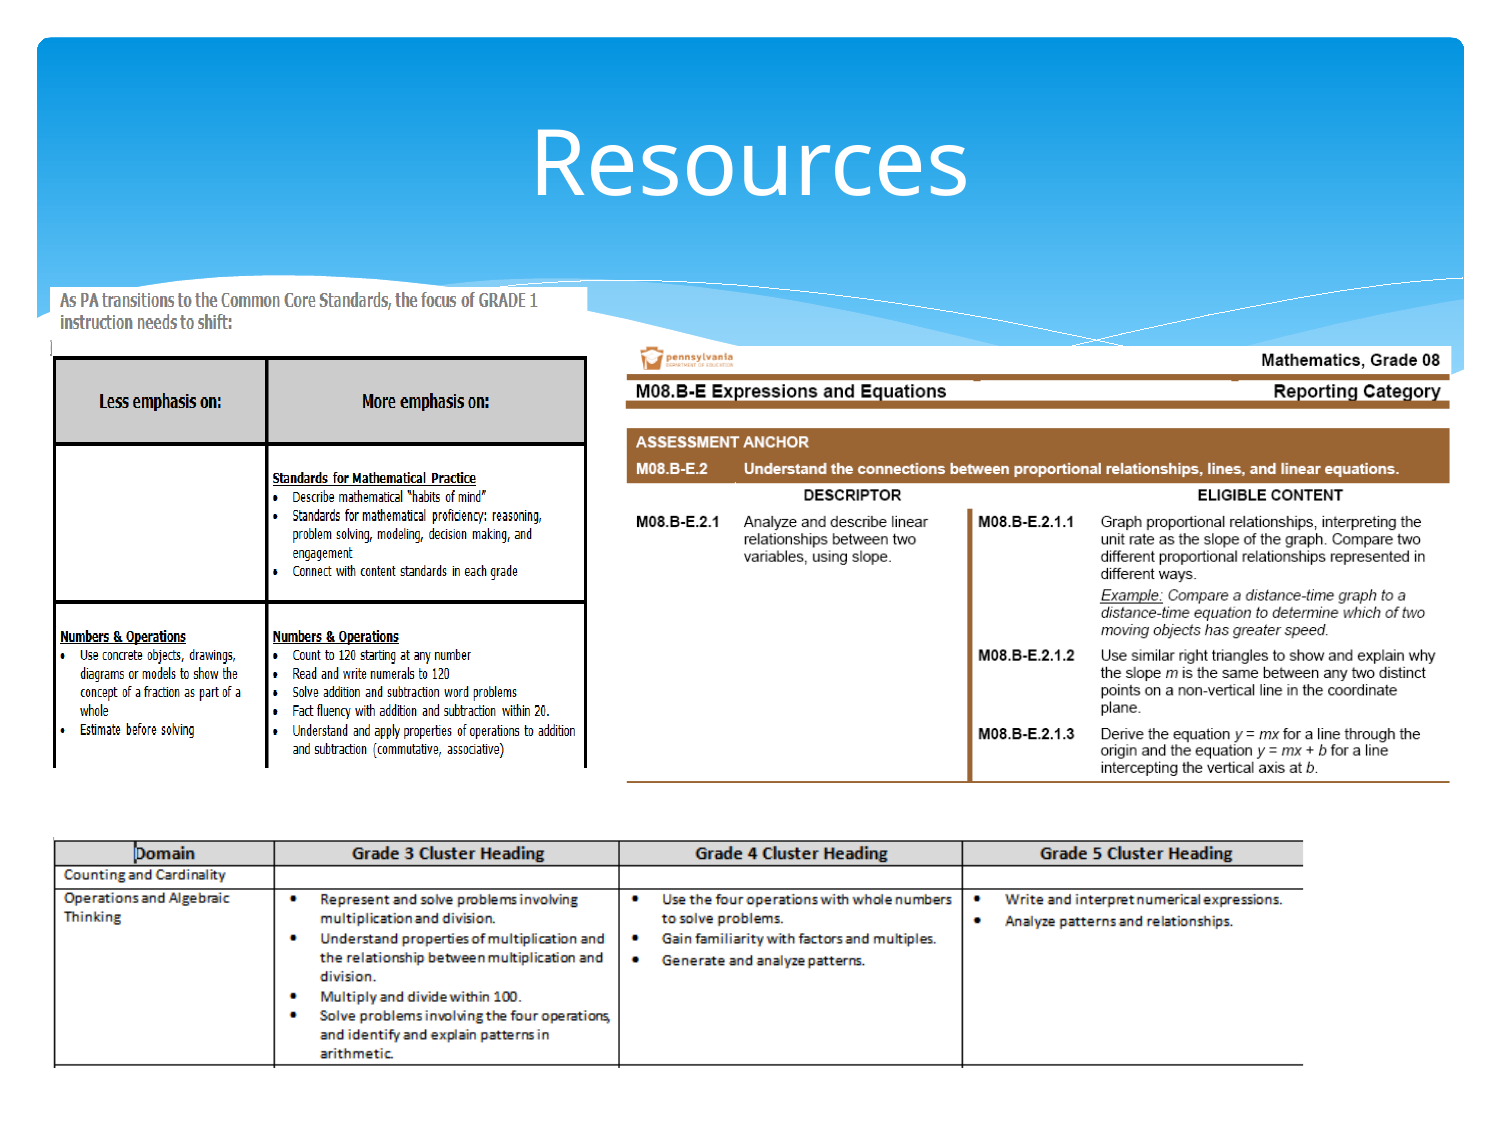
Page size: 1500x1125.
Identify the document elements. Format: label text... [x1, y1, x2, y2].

title Resources [75, 55, 1425, 261]
picture [49, 287, 588, 768]
picture [52, 837, 1304, 1068]
picture [624, 346, 1452, 784]
